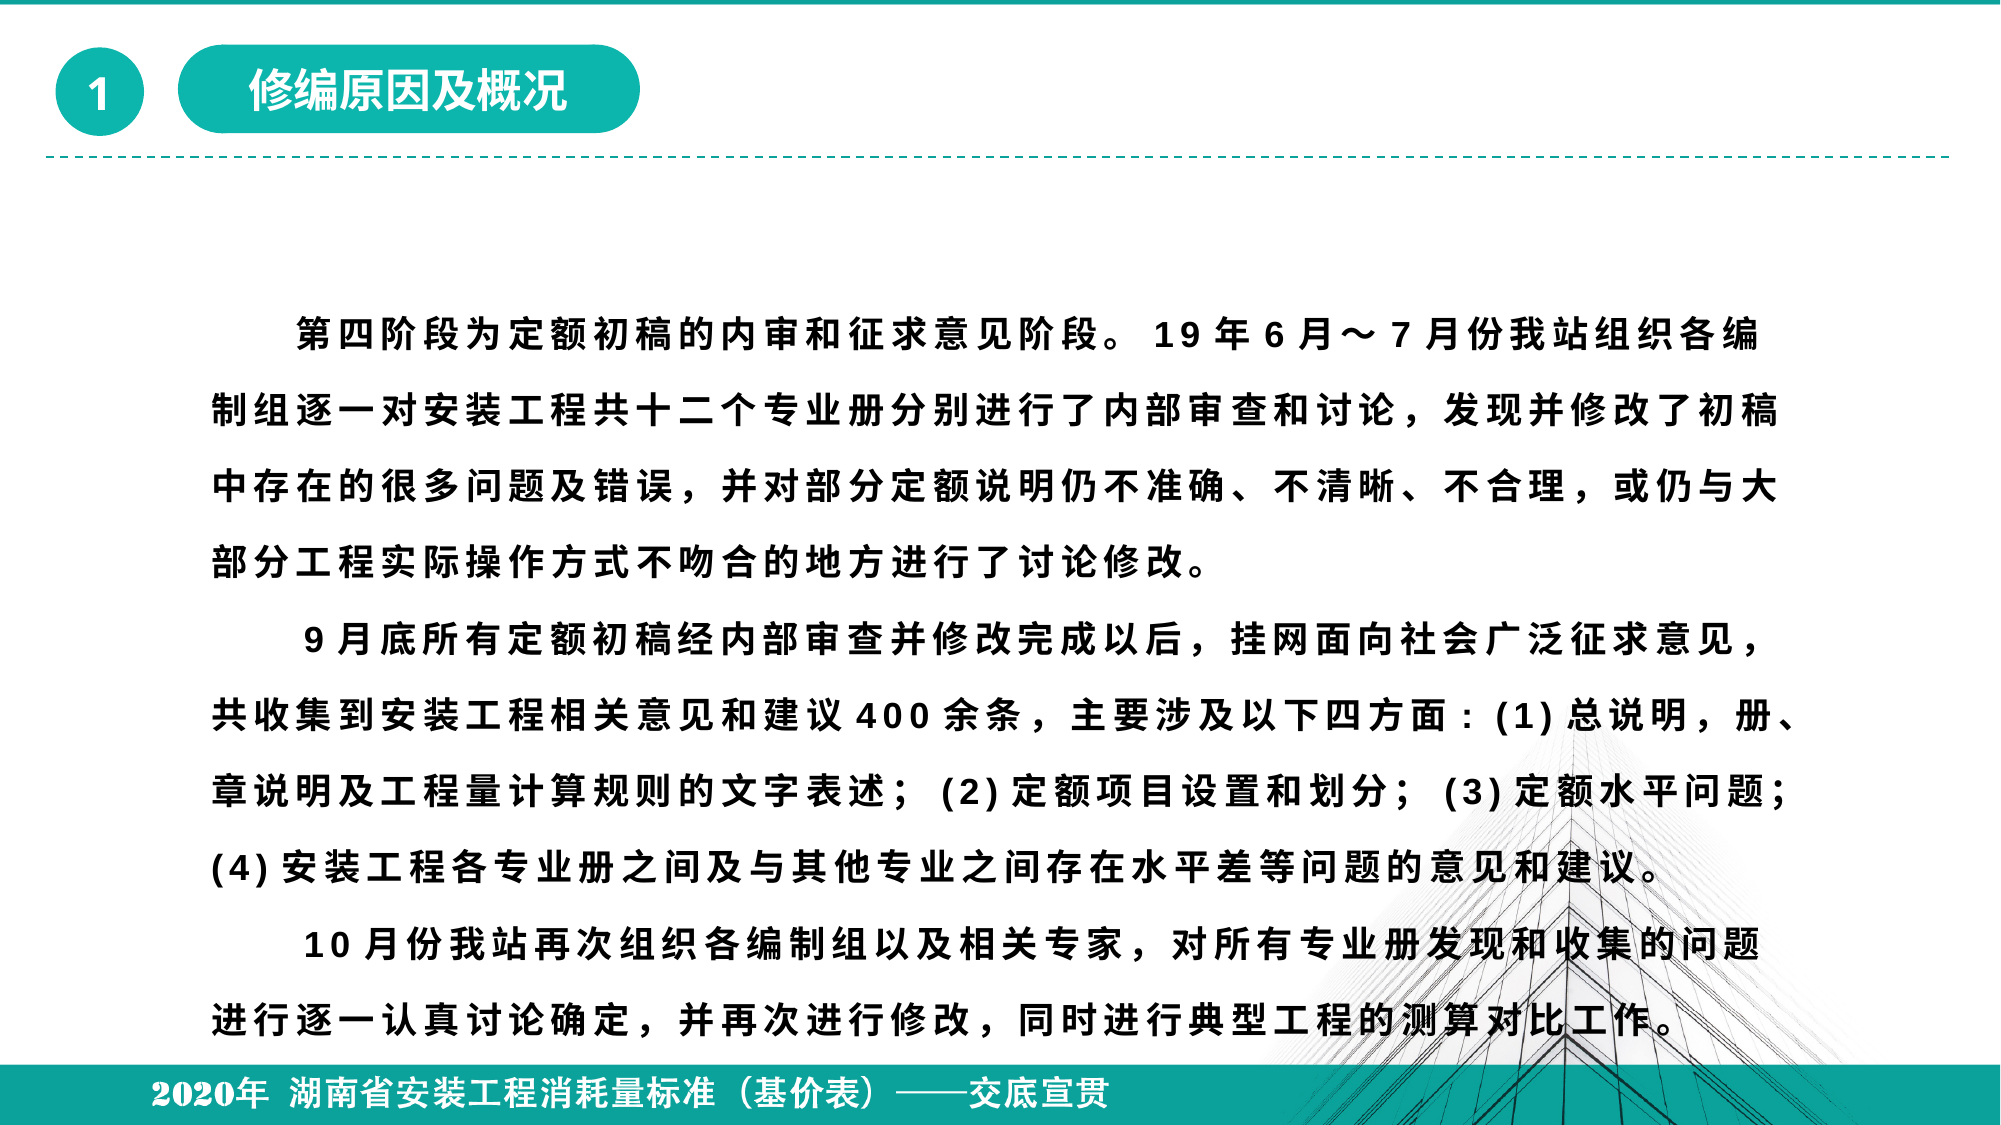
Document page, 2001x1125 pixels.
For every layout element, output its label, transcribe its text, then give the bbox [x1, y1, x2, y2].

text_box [45, 44, 1955, 158]
title 第四阶段为定额初稿的内审和征求意见阶段。19年6月～7月份我站组织各编制组逐一对安装工程共十二个专业册分别进行了内部审查和讨论，发现并修改了初稿中存在的很多问题及错误，并对部分定额说明仍不准确、不清晰、不合理，或仍与大部分工程实际操作方式不吻合的地方进行了讨论修改。 9月底所有定额初稿经内部审查并修改完成以后，挂网面向社会广泛征求意见，共收集到安装工程相关意见和建议400余条，主要涉及以下四方面: (1)总说明，册、章说明及工程量计算规则的文字表述；(2)定额项目设置和划分；(3)定额水平问题；(4)安装工程各专业册之间及与其他专业之间存在水平差等问题的意见和建议。 10月份我站再次组织各编制组以及相关专家，对所有专业册发现和收集的问题进行逐一认真讨论确定，并再次进行修改，同时进行典型工程的测算对比工作。 [196, 188, 1804, 1049]
picture [0, 0, 2001, 1125]
slide_number [1918, 0, 2000, 52]
